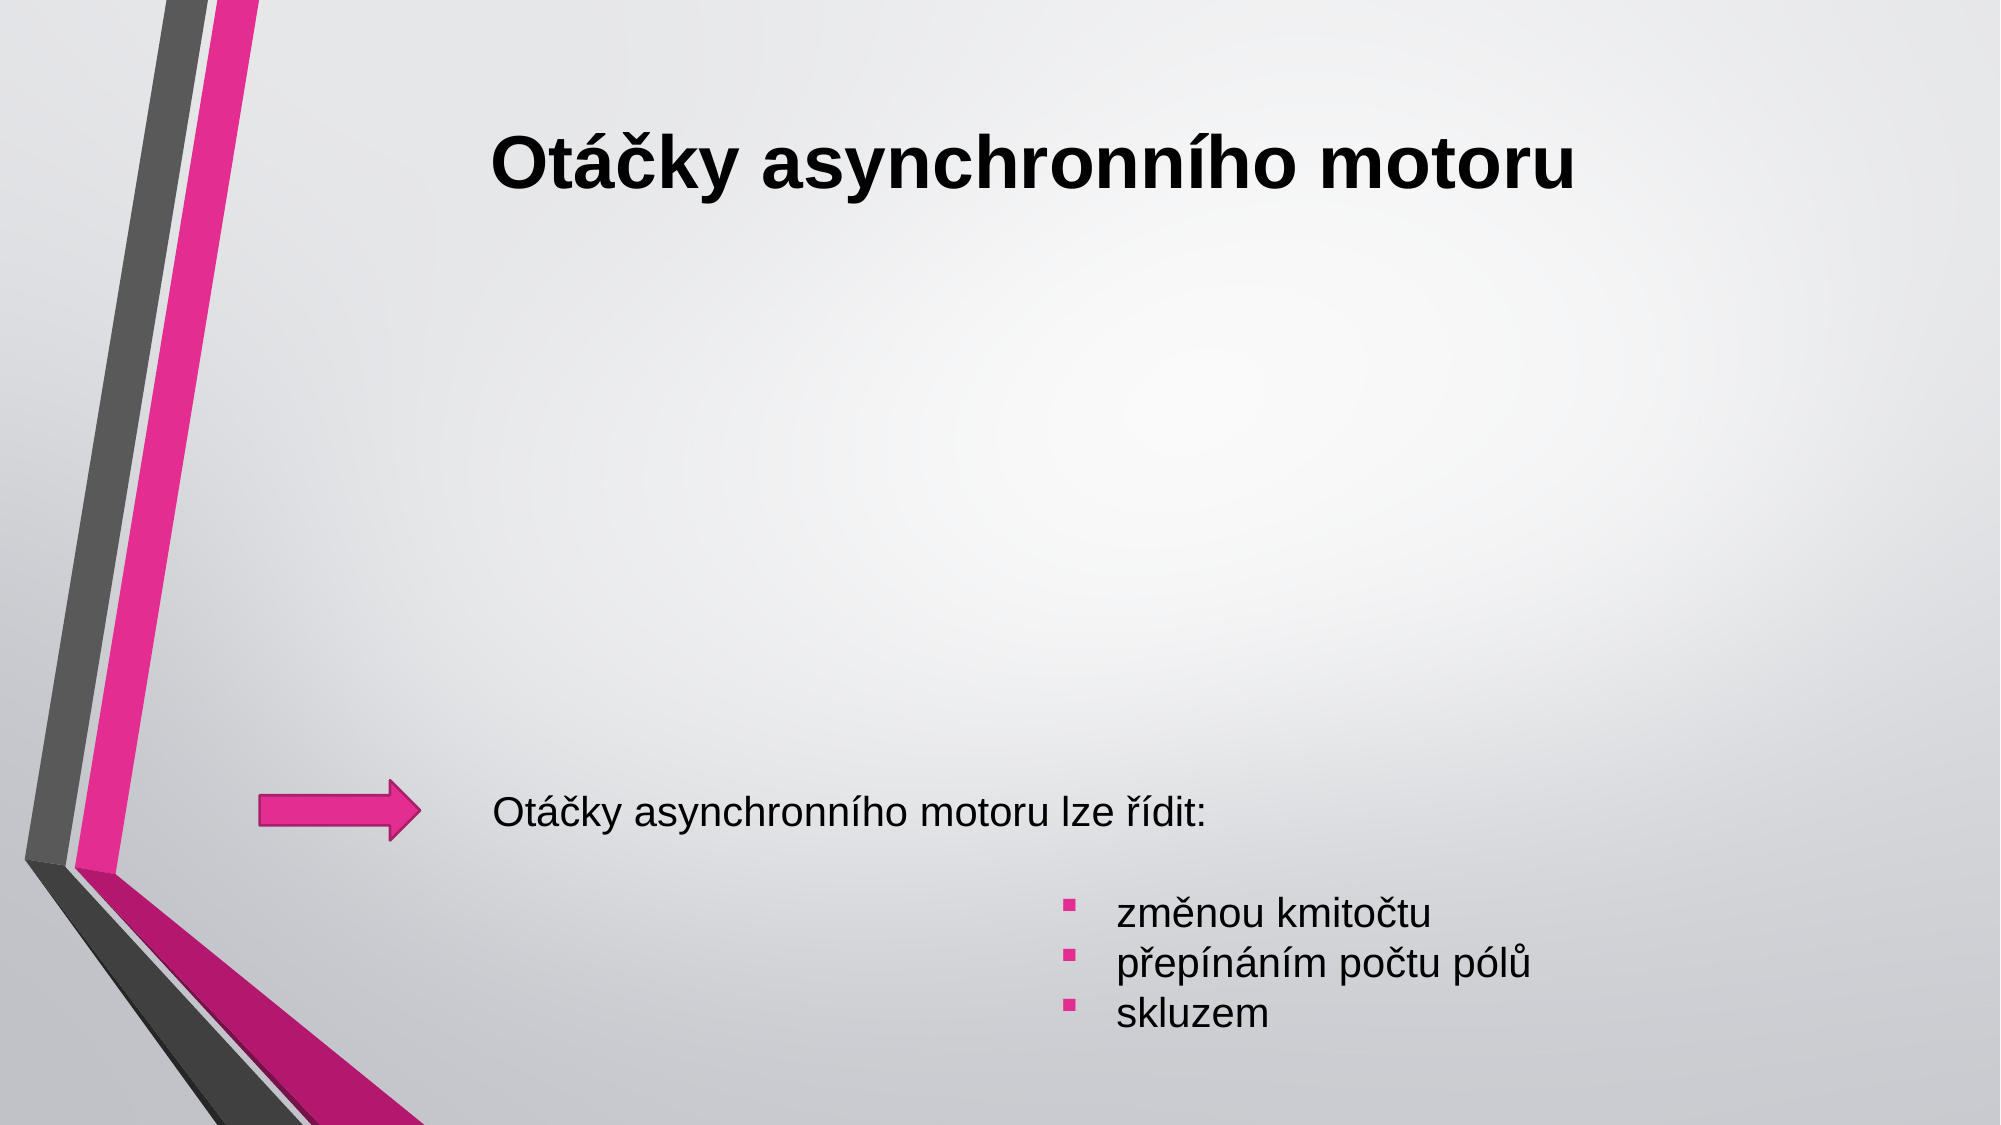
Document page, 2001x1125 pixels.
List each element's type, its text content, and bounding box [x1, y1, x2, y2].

text_box [258, 779, 422, 842]
text_box Otáčky asynchronního motoru lze řídit: změnou kmitočtu přepínáním počtu pólů skluzem [445, 777, 1547, 1043]
title Otáčky asynchronního motoru [212, 64, 1856, 254]
